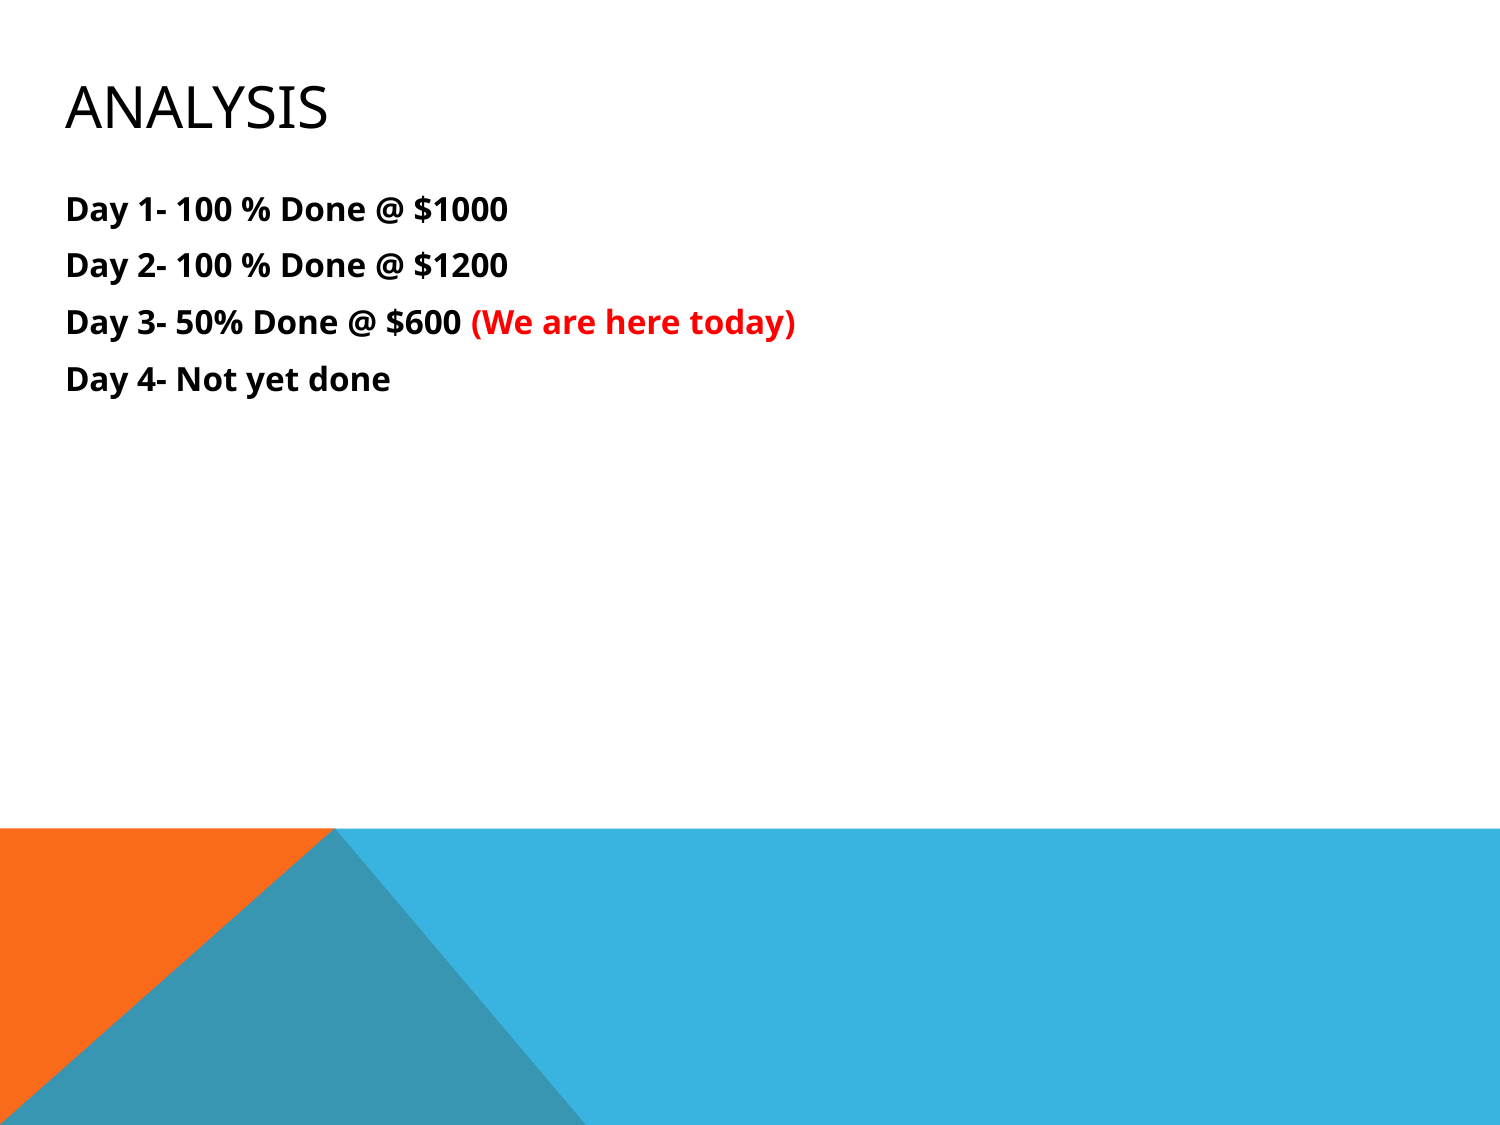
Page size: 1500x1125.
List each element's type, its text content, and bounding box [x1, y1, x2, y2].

title analysis [50, 60, 1369, 150]
list Day 1- 100 % Done @ $1000 Day 2- 100 % Done @ $1200 Day 3- 50% Done @ $600 (We are here today) Day 4- Not yet done [50, 180, 1369, 768]
